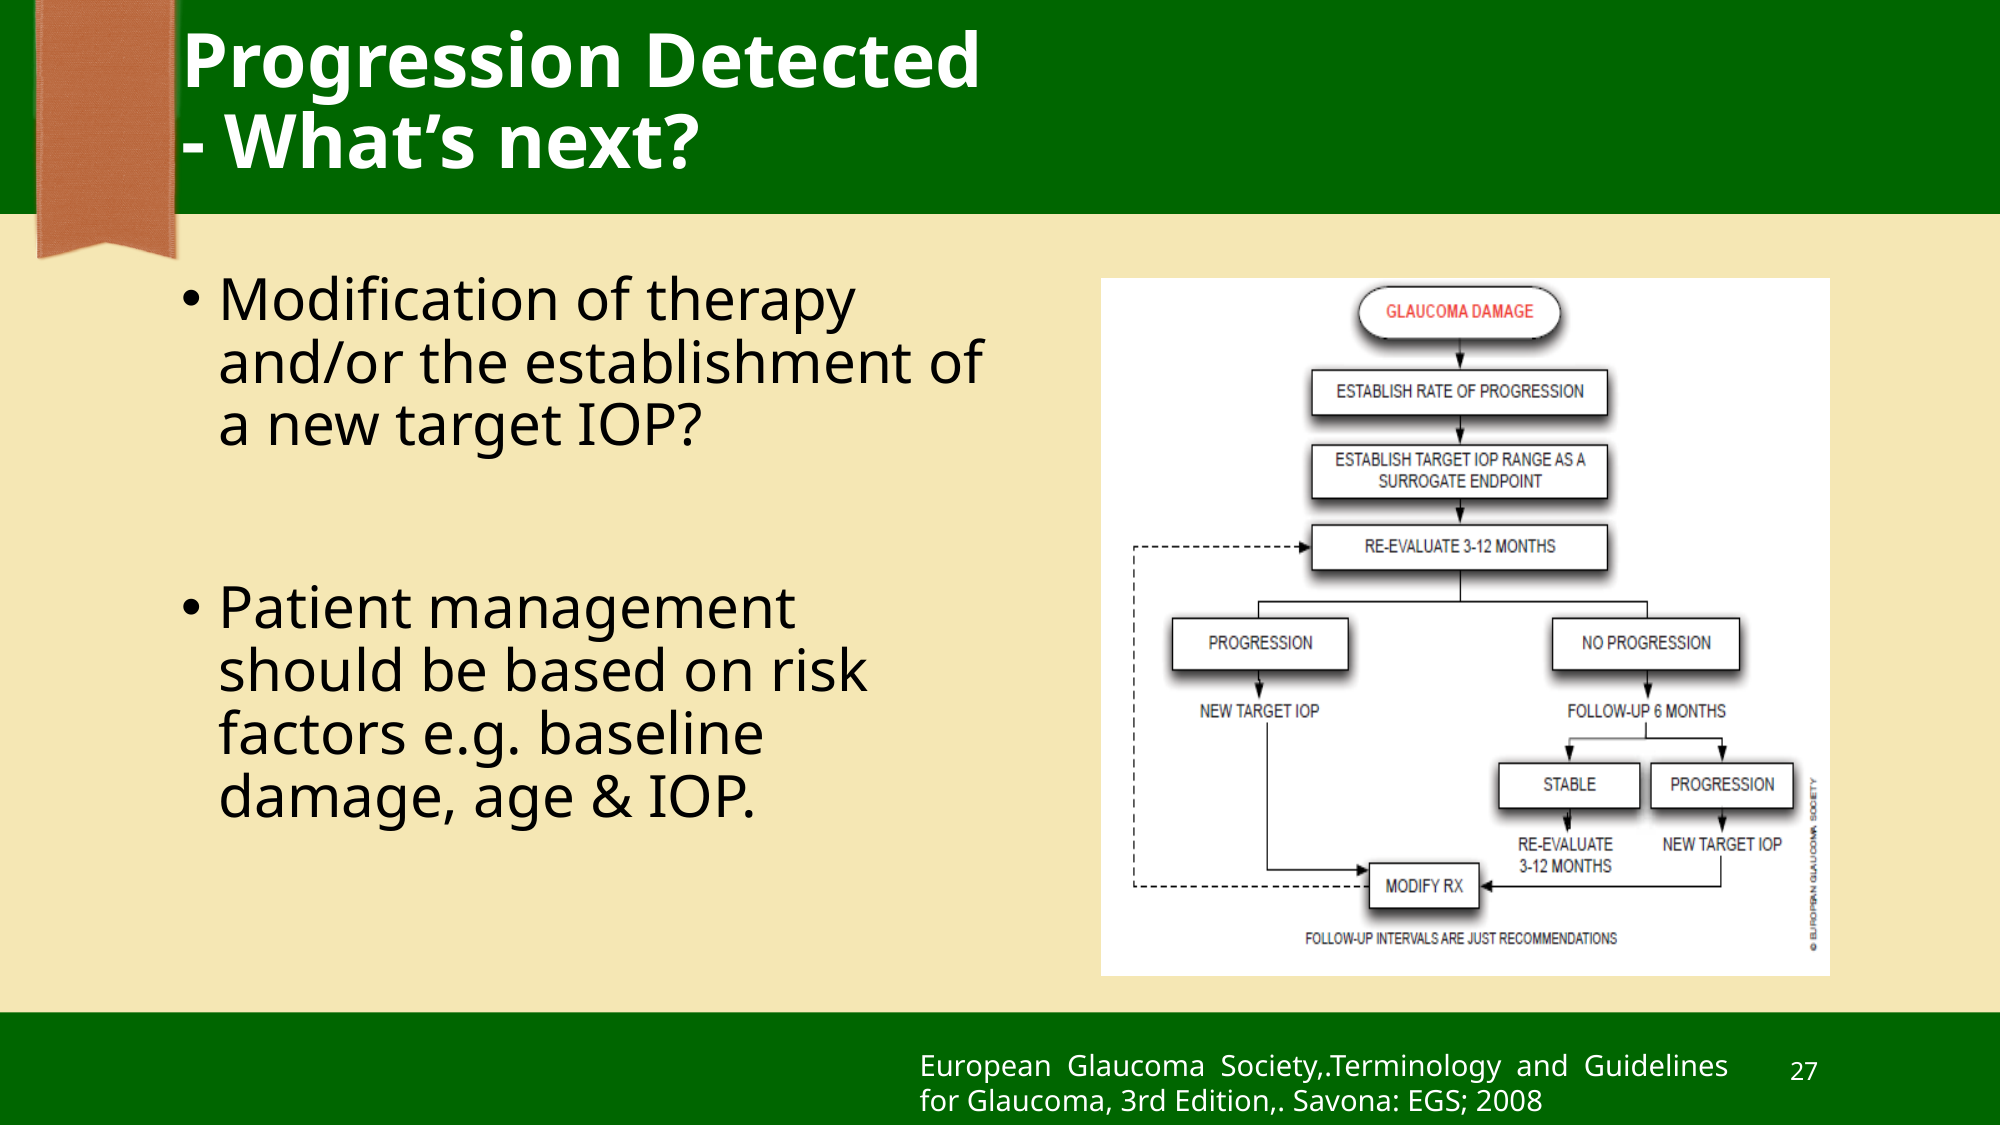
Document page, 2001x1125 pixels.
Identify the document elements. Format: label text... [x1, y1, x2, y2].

slide_number 27 [1518, 1042, 1819, 1103]
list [1101, 278, 1830, 976]
title Progression Detected - What’s next? [181, 12, 1819, 193]
text_box European Glaucoma Society,.Terminology and Guidelines for Glaucoma, 3rd Edition,. Savona: EGS; 2008 [904, 1039, 1745, 1125]
list Modification of therapy and/or the establishment of a new target IOP? Patient management should be based on risk factors e.g. baseline damage, age & IOP. [181, 262, 988, 1013]
